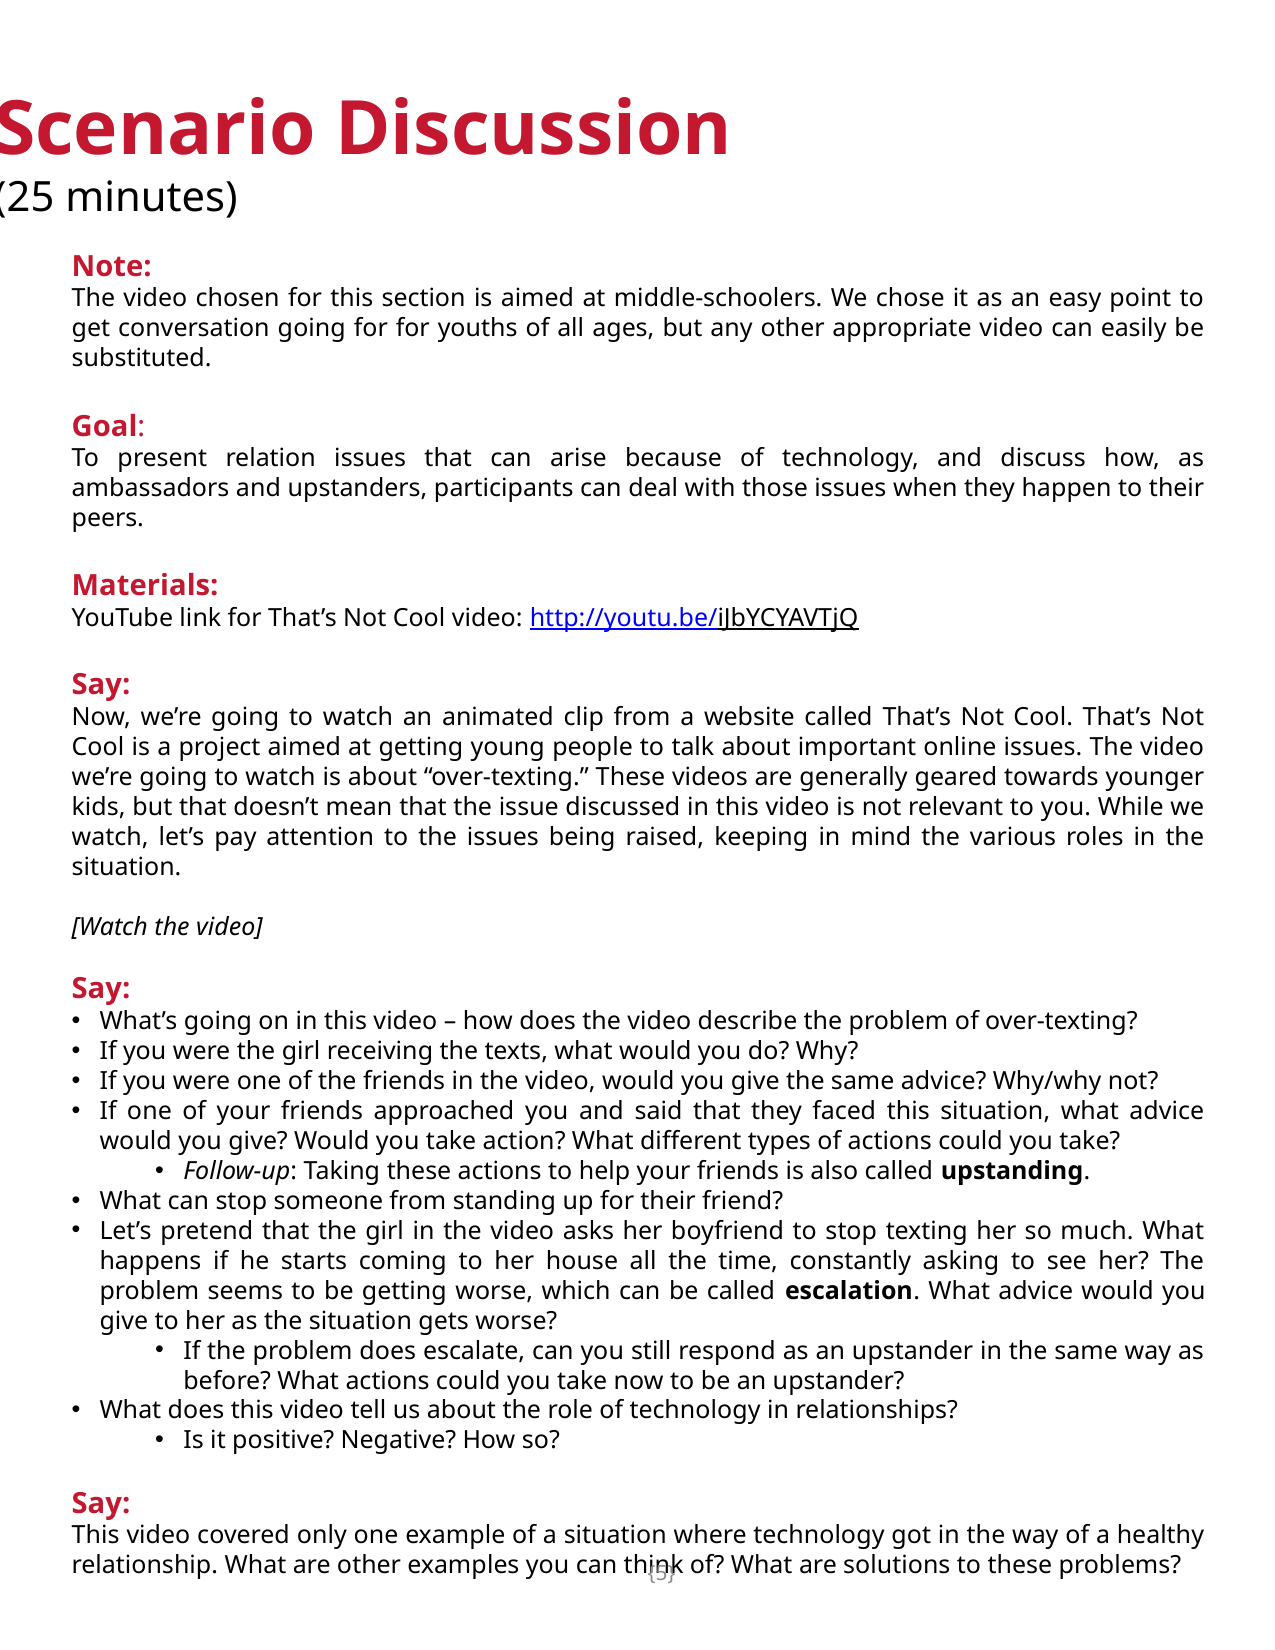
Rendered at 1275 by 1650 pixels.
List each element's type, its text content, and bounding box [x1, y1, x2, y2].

slide_number {5} [512, 1529, 811, 1618]
text_box Note: The video chosen for this section is aimed at middle-schoolers. We chose it as an easy point to get conversation going for for youths of all ages, but any other appropriate video can easily be substituted. Goal: To present relation issues that can arise because of technology, and discuss how, as ambassadors and upstanders, participants can deal with those issues when they happen to their peers. Materials: YouTube link for That’s Not Cool video: http://youtu.be/iJbYCYAVTjQ Say: Now, we’re going to watch an animated clip from a website called That’s Not Cool. That’s Not Cool is a project aimed at getting young people to talk about important online issues. The video we’re going to watch is about “over-texting.” These videos are generally geared towards younger kids, but that doesn’t mean that the issue discussed in this video is not relevant to you. While we watch, let’s pay attention to the issues being raised, keeping in mind the various roles in the situation. [Watch the video] Say: What’s going on in this video – how does the video describe the problem of over-texting? If you were the girl receiving the texts, what would you do? Why? If you were one of the friends in the video, would you give the same advice? Why/why not? If one of your friends approached you and said that they faced this situation, what advice would you give? Would you take action? What different types of actions could you take? Follow-up: Taking these actions to help your friends is also called upstanding. What can stop someone from standing up for their friend? Let’s pretend that the girl in the video asks her boyfriend to stop texting her so much. What happens if he starts coming to her house all the time, constantly asking to see her? The problem seems to be getting worse, which can be called escalation. What advice would you give to her as the situation gets worse? If the problem does escalate, can you still respond as an upstander in the same way as before? What actions could you take now to be an upstander? What does this video tell us about the role of technology in relationships? Is it positive? Negative? How so? Say: This video covered only one example of a situation where technology got in the way of a healthy relationship. What are other examples you can think of? What are solutions to these problems? [56, 239, 1221, 1616]
text_box Scenario Discussion (25 minutes) [0, 72, 748, 227]
